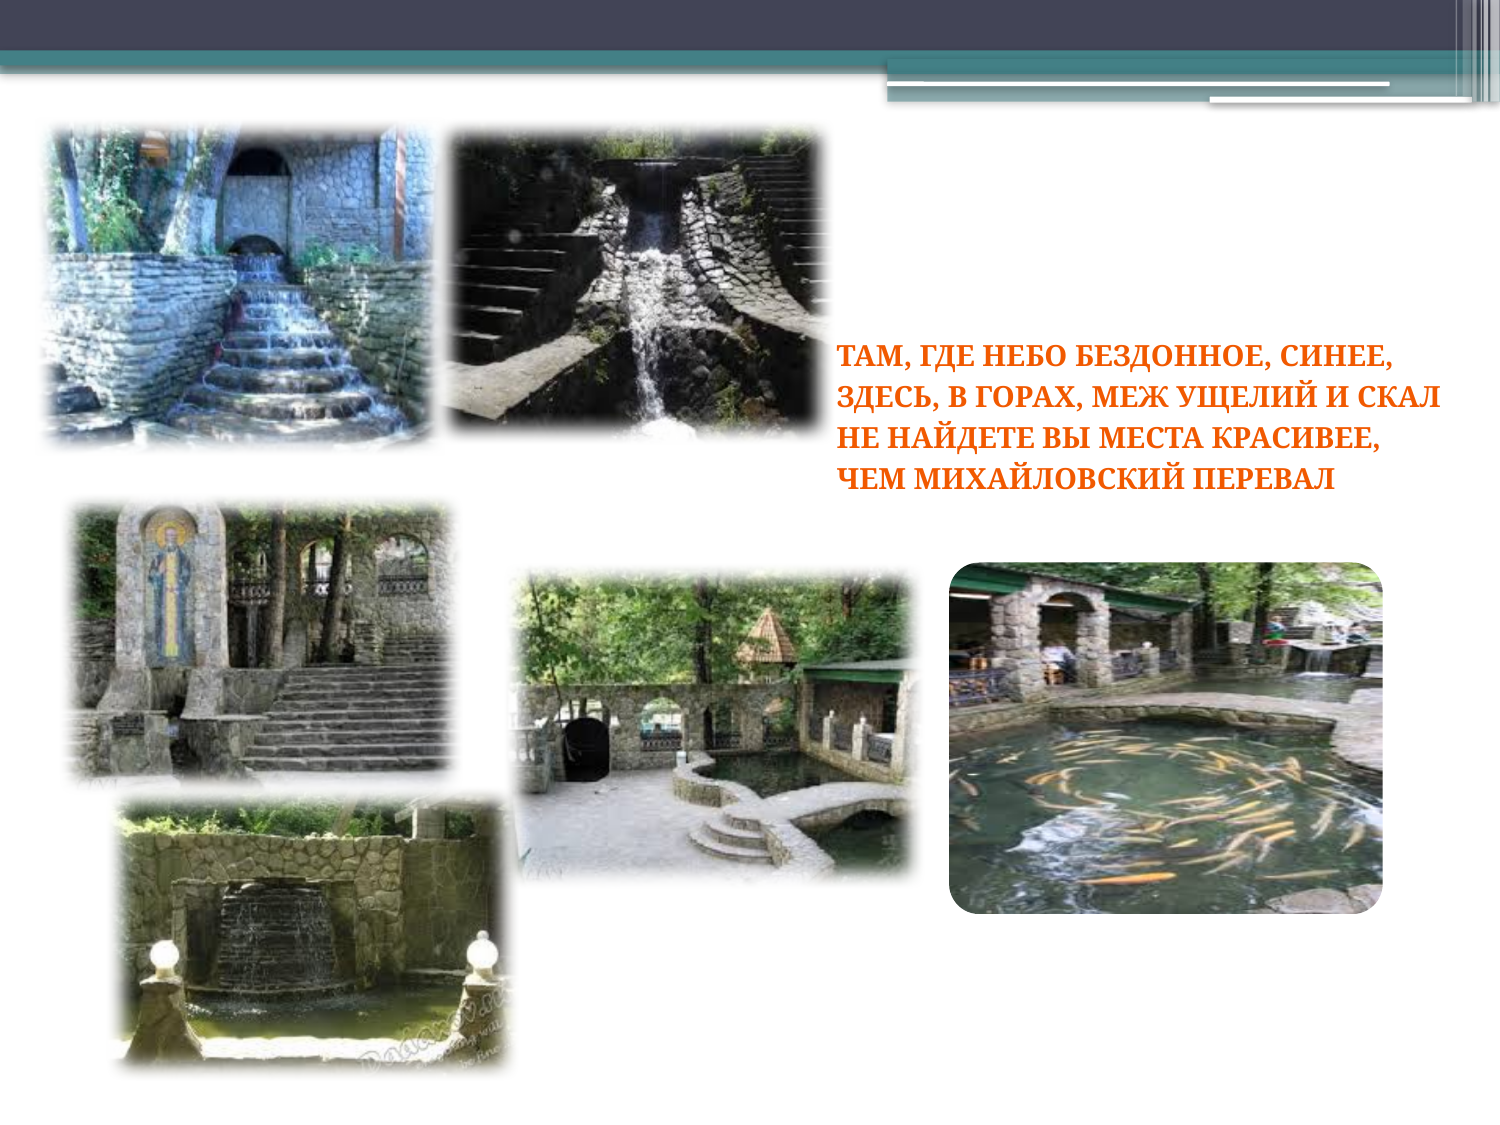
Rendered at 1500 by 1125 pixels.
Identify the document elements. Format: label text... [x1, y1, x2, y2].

picture [58, 491, 926, 1083]
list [34, 116, 446, 458]
list Там, где небо бездонное, синее, Здесь, в горах, меж ущелий и скал Не найдете вы места красивее, Чем Михайловский перевал [820, 329, 1477, 1088]
picture [446, 116, 836, 446]
picture [948, 562, 1383, 915]
